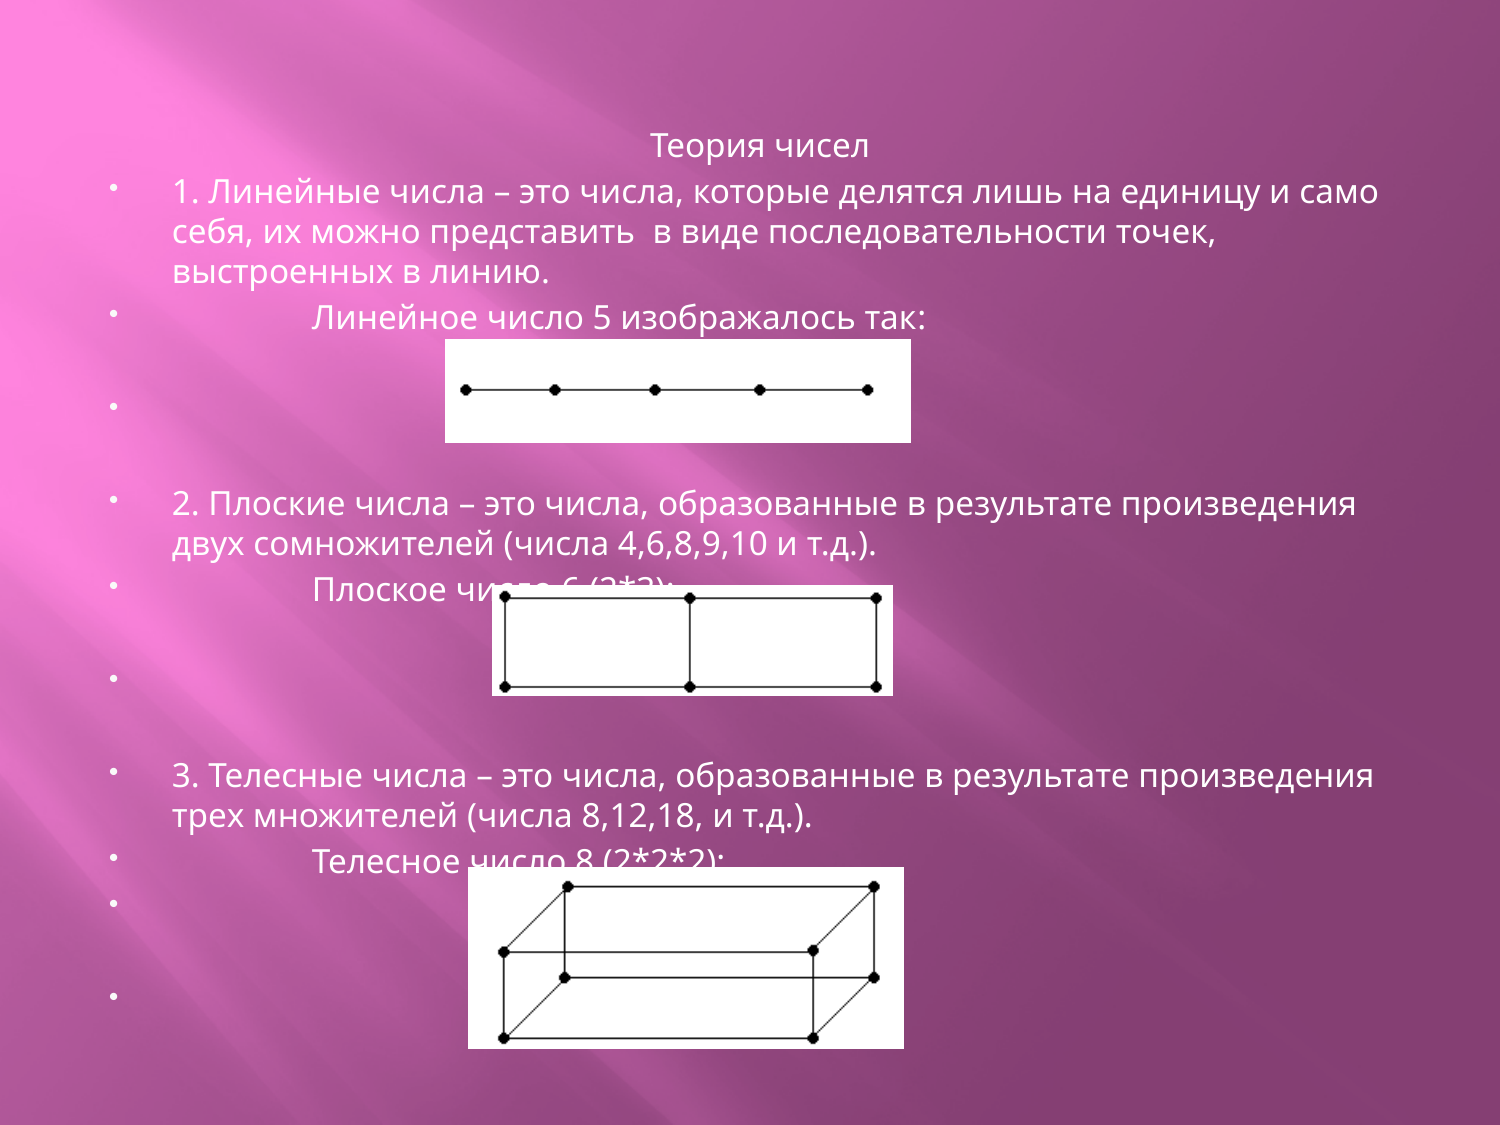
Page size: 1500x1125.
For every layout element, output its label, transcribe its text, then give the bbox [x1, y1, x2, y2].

picture [491, 585, 893, 696]
picture [445, 339, 912, 444]
picture [468, 866, 904, 1049]
list Теория чисел 1. Линейные числа – это числа, которые делятся лишь на единицу и само себя, их можно представить в виде последовательности точек, выстроенных в линию. Линейное число 5 изображалось так: 2. Плоские числа – это числа, образованные в результате произведения двух сомножителей (числа 4,6,8,9,10 и т.д.). Плоское число 6 (2*3): 3. Телесные числа – это числа, образованные в результате произведения трех множителей (числа 8,12,18, и т.д.). Телесное число 8 (2*2*2): [75, 70, 1425, 1035]
